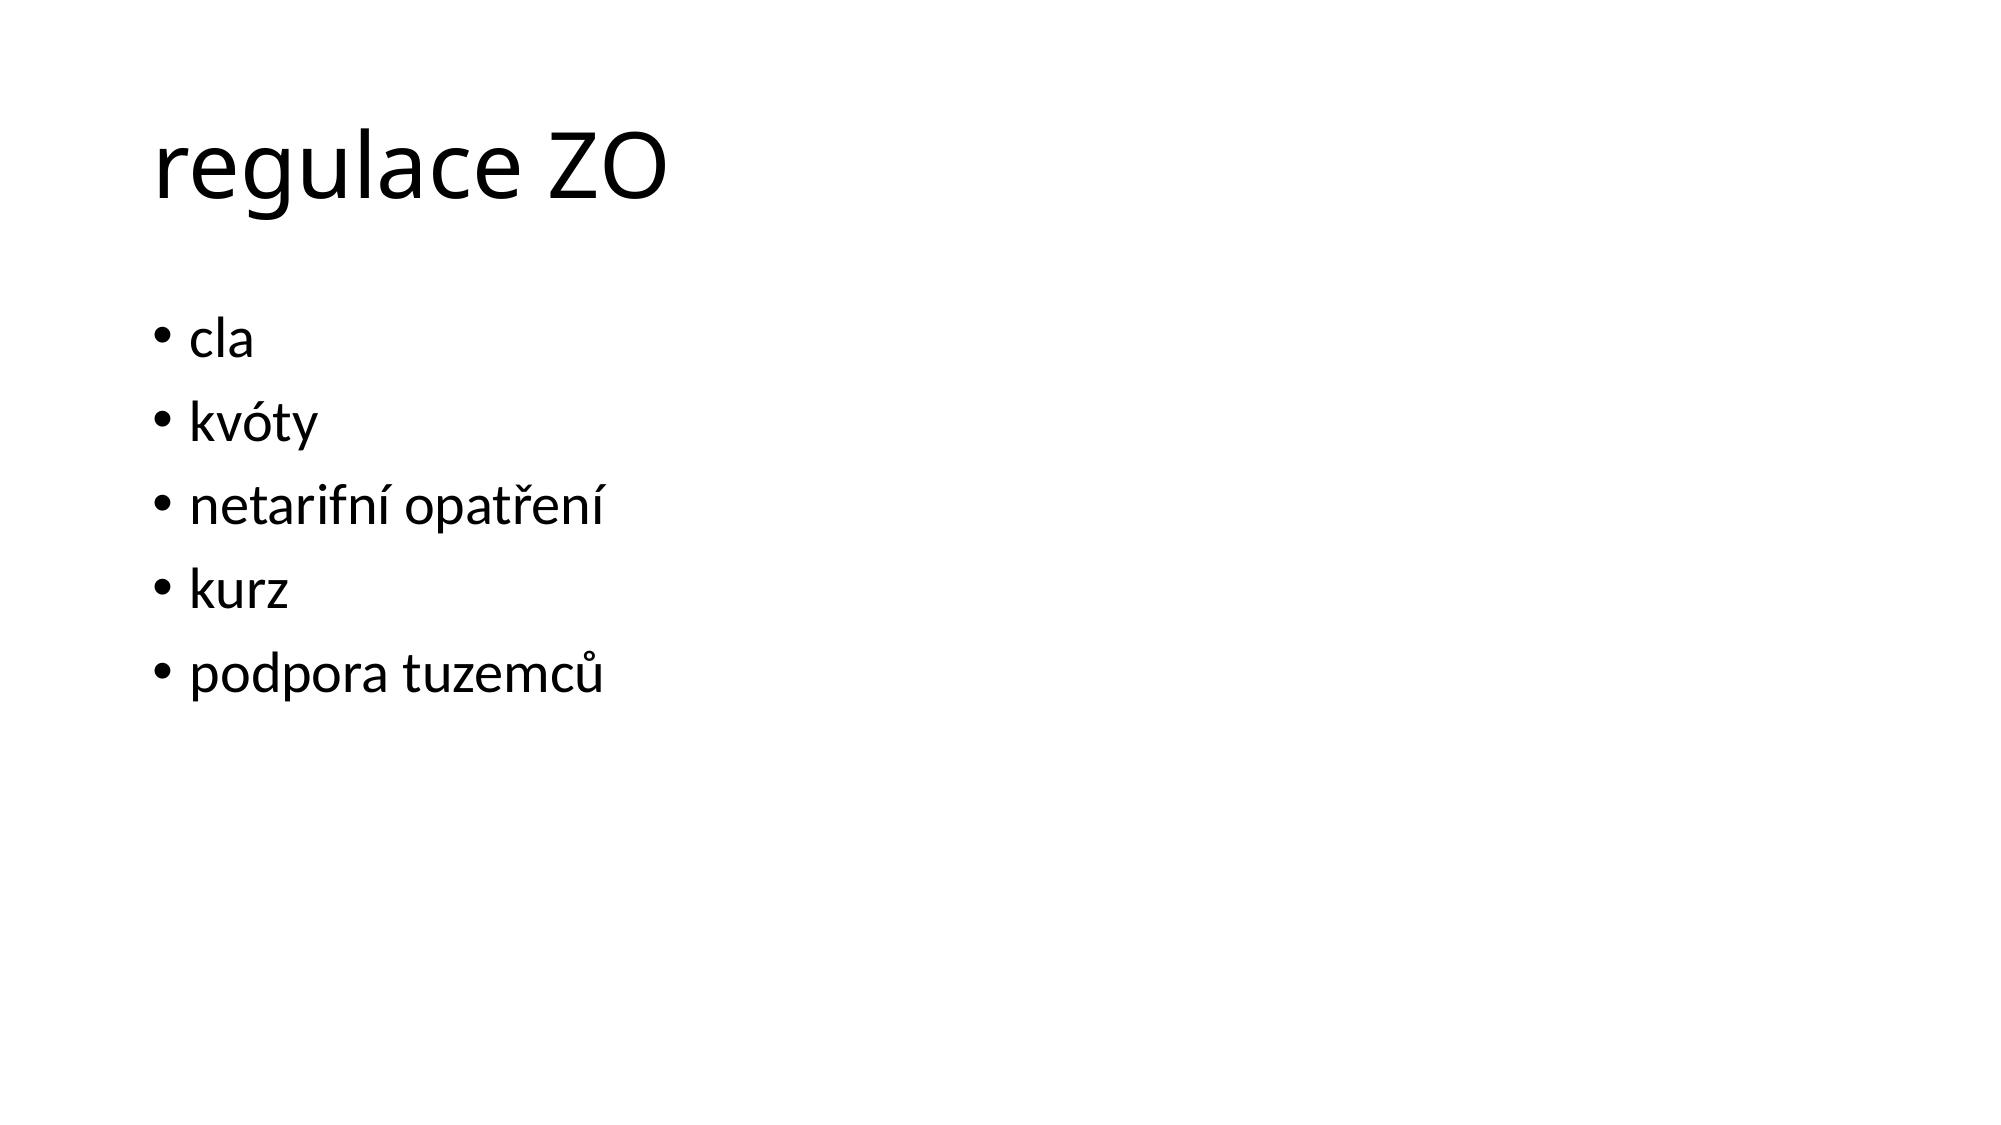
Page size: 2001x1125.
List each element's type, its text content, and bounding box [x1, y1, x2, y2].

list cla kvóty netarifní opatření kurz podpora tuzemců [137, 299, 1863, 1014]
title regulace ZO [137, 59, 1863, 278]
